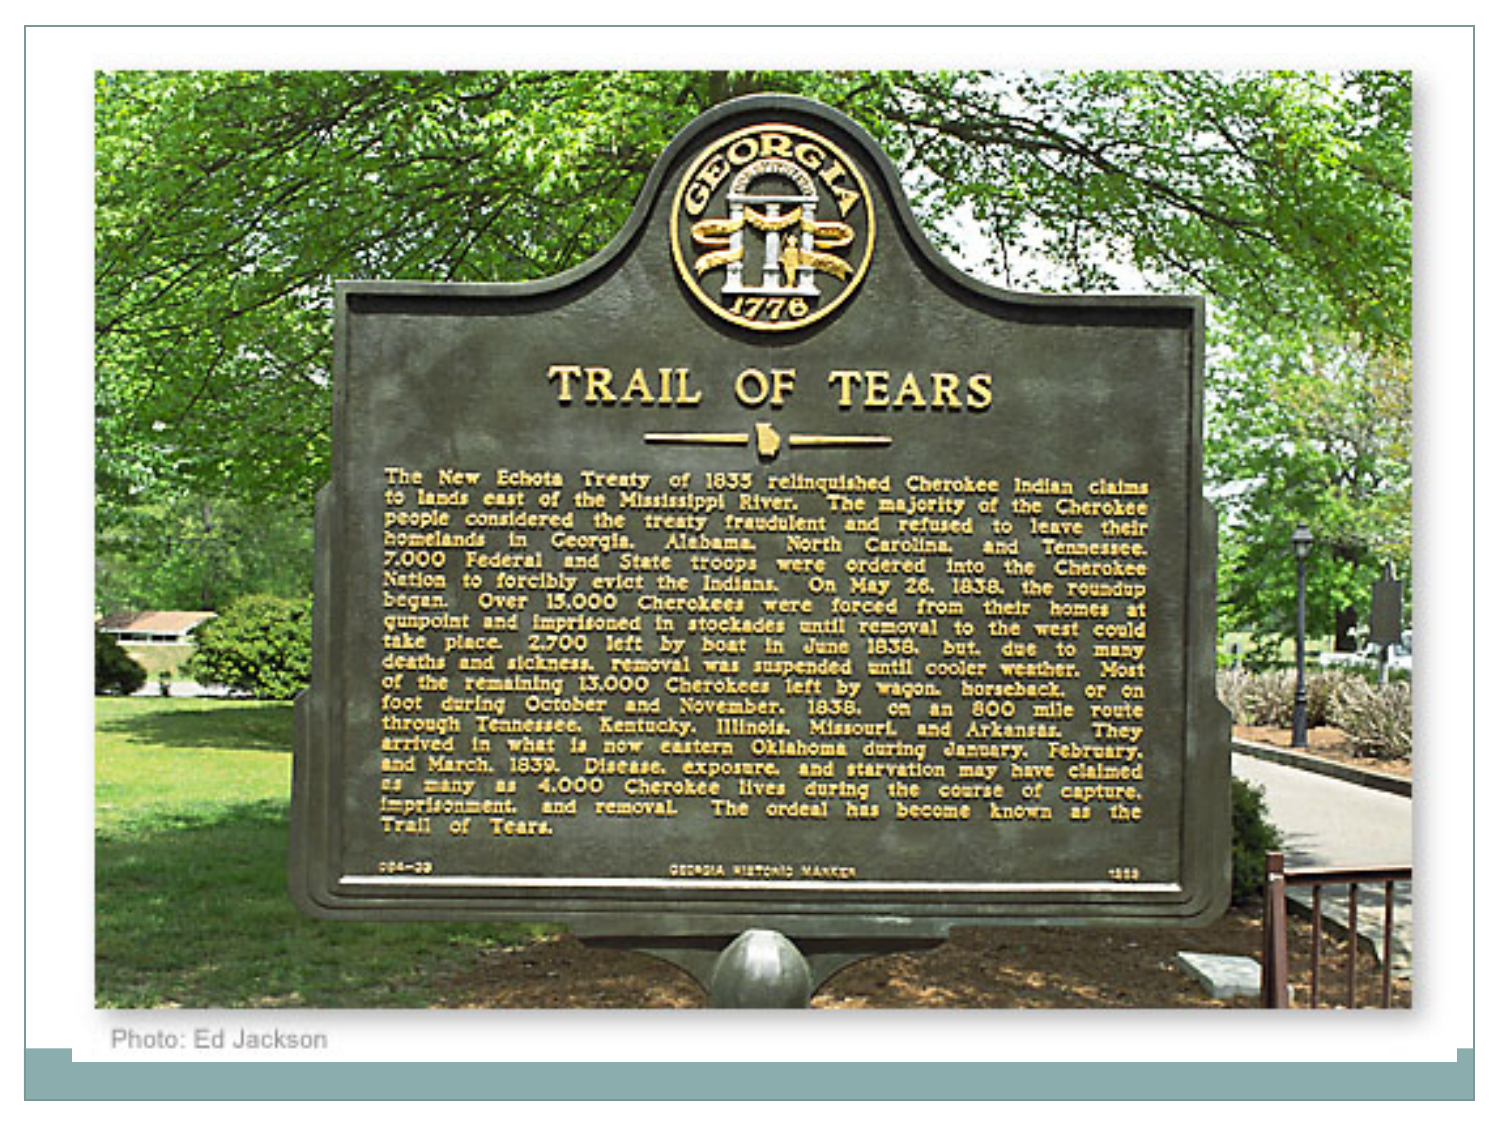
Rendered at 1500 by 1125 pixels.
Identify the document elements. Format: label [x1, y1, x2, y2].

picture [72, 53, 1457, 1062]
